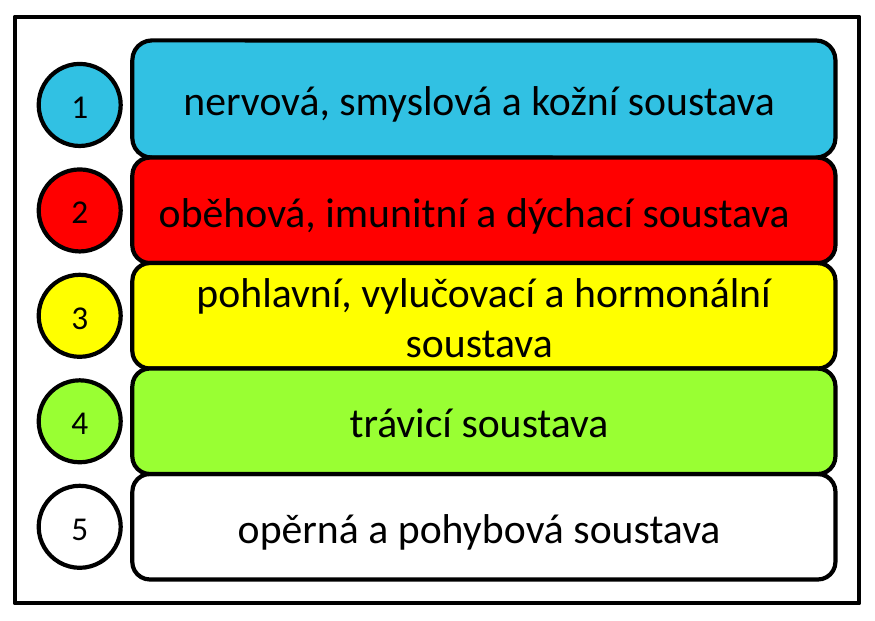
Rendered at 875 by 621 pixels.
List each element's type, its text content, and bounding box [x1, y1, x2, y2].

text_box 5 [36, 483, 123, 570]
text_box 2 [36, 167, 123, 254]
text_box oběhová, imunitní a dýchací soustava [130, 155, 838, 263]
text_box trávicí soustava [130, 366, 838, 477]
text_box nervová, smyslová a kožní soustava [130, 38, 838, 157]
text_box [13, 15, 861, 605]
text_box 3 [36, 272, 123, 359]
text_box 4 [36, 378, 123, 465]
text_box pohlavní, vylučovací a hormonální soustava [130, 260, 838, 368]
text_box 1 [36, 61, 123, 149]
text_box opěrná a pohybová soustava [130, 474, 838, 582]
